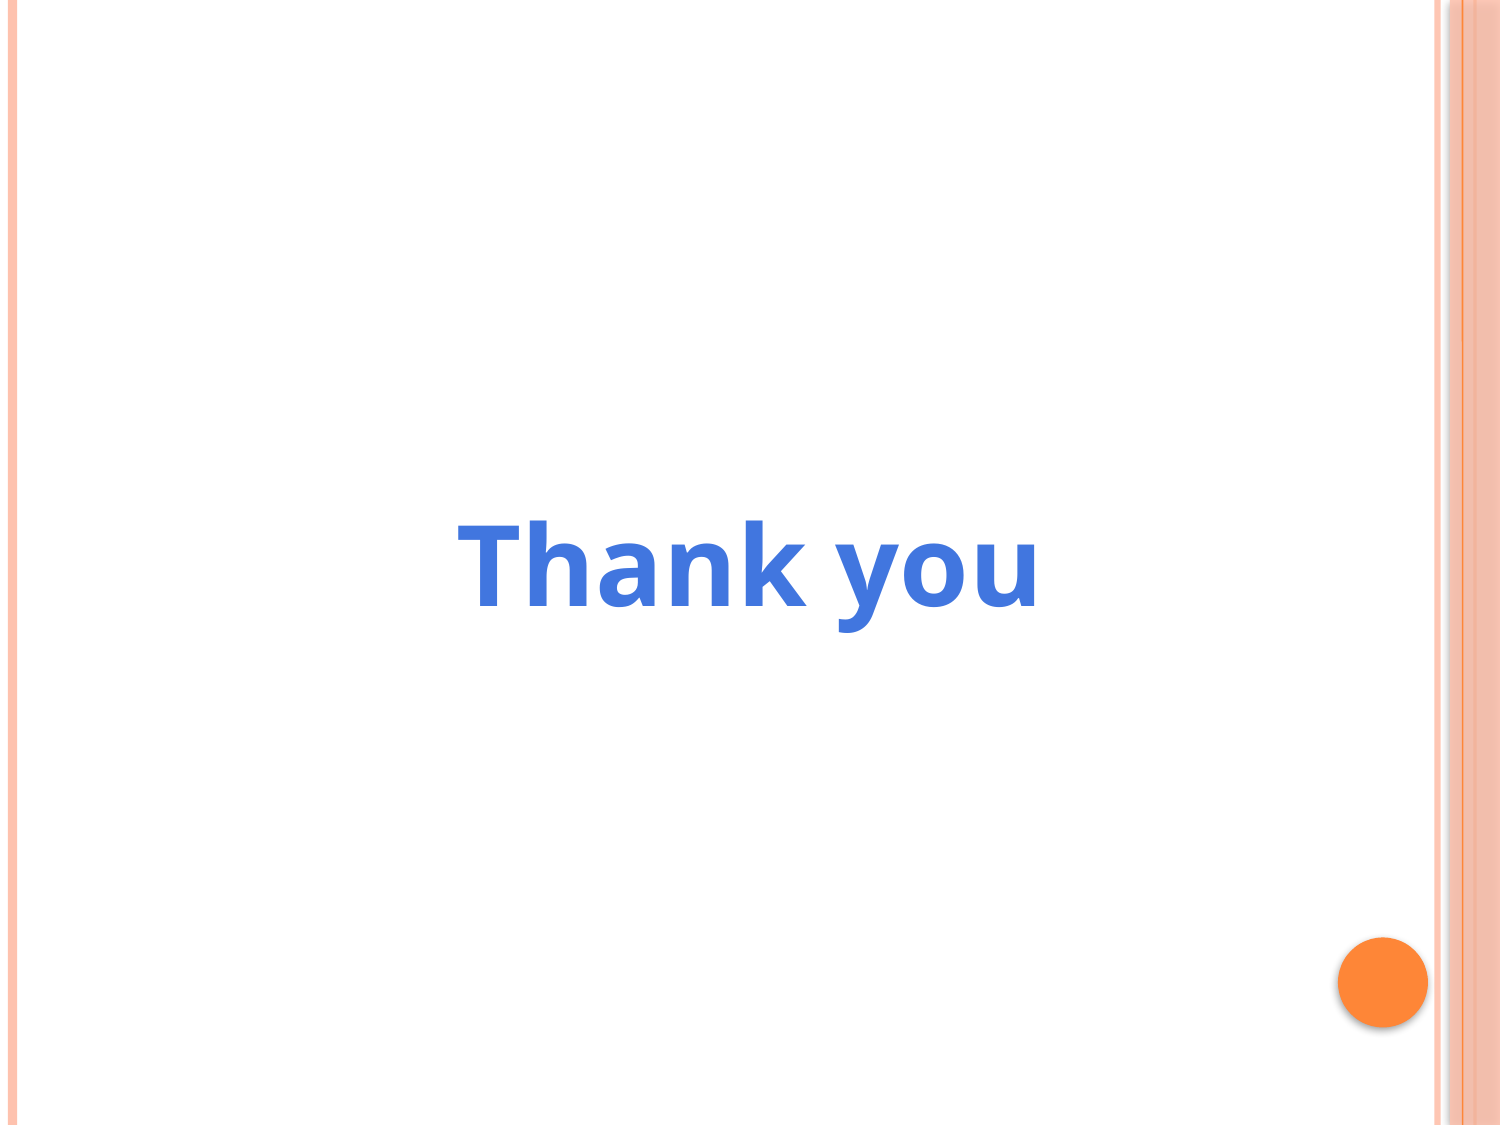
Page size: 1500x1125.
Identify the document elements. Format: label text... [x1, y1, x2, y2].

text_box Thank you [440, 486, 1060, 637]
